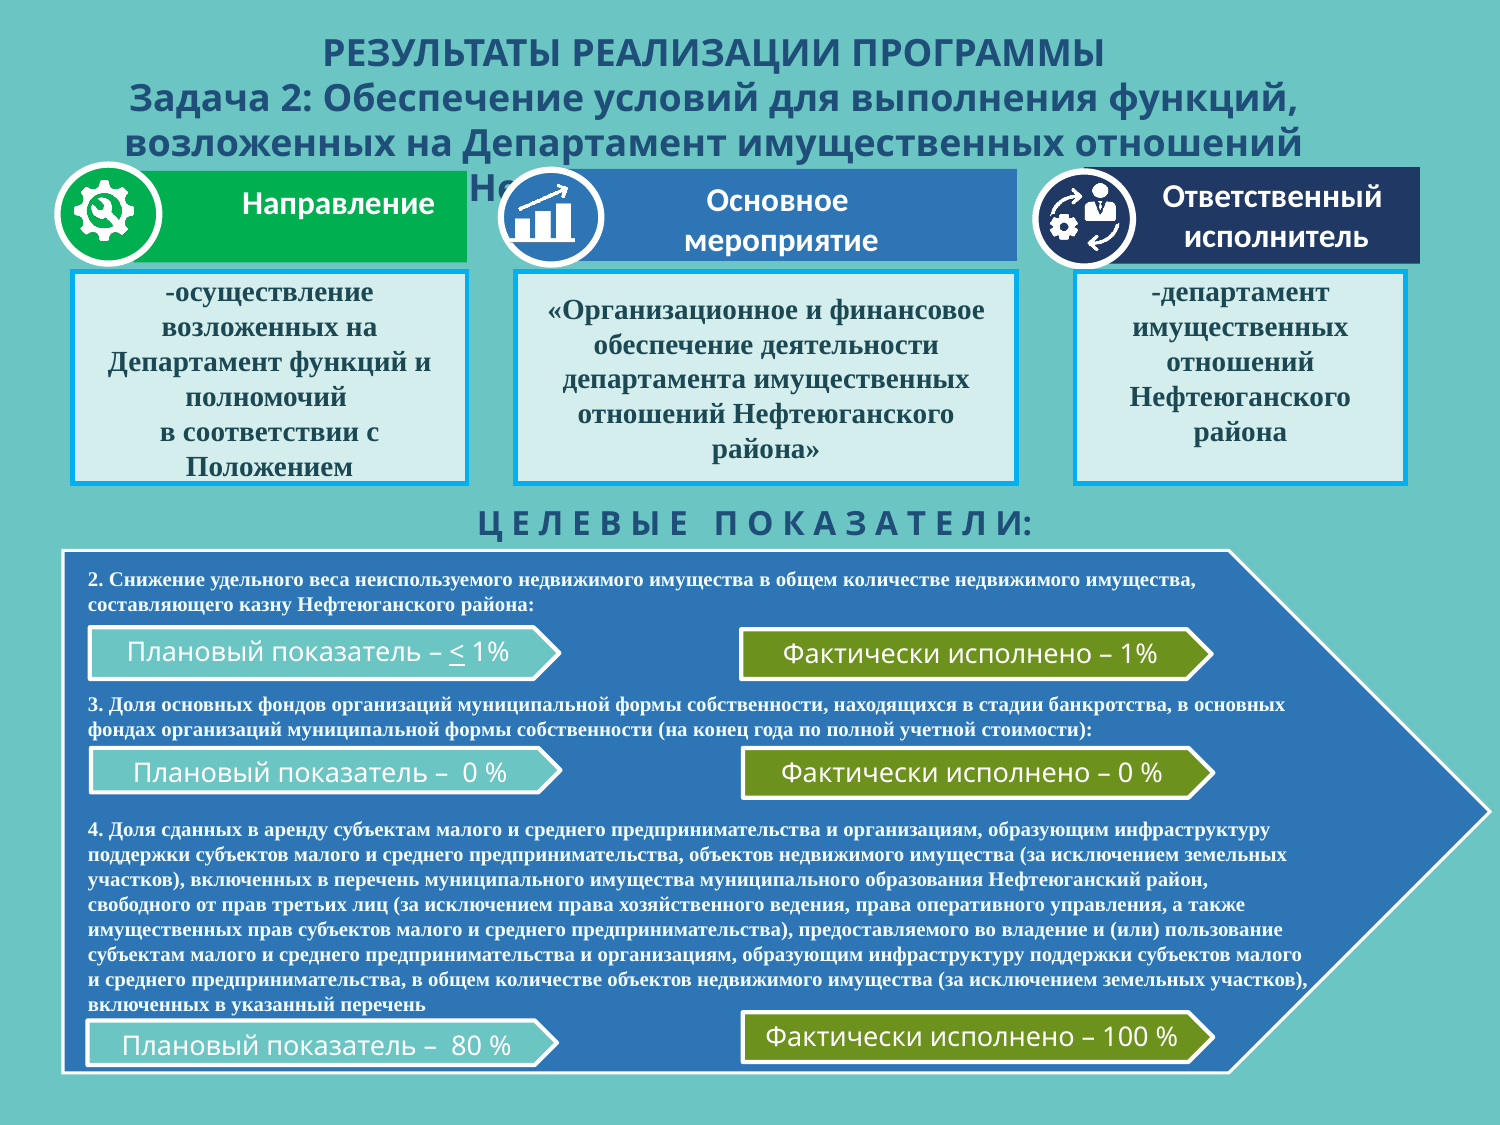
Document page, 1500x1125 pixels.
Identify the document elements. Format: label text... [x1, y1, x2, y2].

picture [74, 180, 134, 241]
text_box Направление [227, 174, 451, 229]
text_box Фактически исполнено – 1% [741, 629, 1212, 679]
text_box [1321, 640, 1493, 983]
text_box Плановый показатель – < 1% [89, 627, 560, 679]
text_box [1083, 166, 1421, 265]
text_box РЕЗУЛЬТАТЫ РЕАЛИЗАЦИИ ПРОГРАММЫ Задача 2: Обеспечение условий для выполнения функций, возложенных на Департамент имущественных отношений Нефтеюганского района [22, 21, 1406, 217]
text_box [499, 168, 603, 266]
text_box [57, 271, 508, 327]
text_box [61, 548, 1273, 1075]
text_box [132, 170, 468, 263]
text_box «Организационное и финансовое обеспечение деятельности департамента имущественных отношений Нефтеюганского района» [515, 270, 1018, 484]
text_box Основное мероприятие [669, 171, 894, 266]
text_box -департамент имущественных отношений Нефтеюганского района [1074, 270, 1407, 484]
text_box Плановый показатель – 0 % [90, 747, 561, 793]
text_box [533, 481, 977, 494]
text_box Плановый показатель – 80 % [87, 1020, 558, 1066]
text_box [1050, 170, 1118, 183]
text_box [557, 168, 1018, 262]
text_box Ц Е Л Е В Ы Е П О К А З А Т Е Л И: [462, 494, 1048, 550]
text_box Фактически исполнено – 0 % [742, 747, 1214, 798]
text_box [1034, 186, 1135, 268]
text_box Фактически исполнено – 100 % [742, 1012, 1214, 1062]
picture [1047, 183, 1122, 251]
picture [510, 180, 575, 245]
text_box Ответственный исполнитель [1147, 167, 1406, 262]
text_box 2. Снижение удельного веса неиспользуемого недвижимого имущества в общем количестве недвижимого имущества, составляющего казну Нефтеюганского района: 3. Доля основных фондов организаций муниципальной формы собственности, находящихся в стадии банкротства, в основных фондах организаций муниципальной формы собственности (на конец года по полной учетной стоимости): 4. Доля сданных в аренду субъектам малого и среднего предпринимательства и организациям, образующим инфраструктуру поддержки субъектов малого и среднего предпринимательства, объектов недвижимого имущества (за исключением земельных участков), включенных в перечень муниципального имущества муниципального образования Нефтеюганский район, свободного от прав третьих лиц (за исключением права хозяйственного ведения, права оперативного управления, а также имущественных прав субъектов малого и среднего предпринимательства), предоставляемого во владение и (или) пользование субъектам малого и среднего предпринимательства и организациям, образующим инфраструктуру поддержки субъектов малого и среднего предпринимательства, в общем количестве объектов недвижимого имущества (за исключением земельных участков), включенных в указанный перечень [72, 592, 1321, 1069]
text_box [56, 163, 161, 265]
text_box -осуществление возложенных на Департамент функций и полномочий в соответствии с Положением [71, 327, 468, 484]
